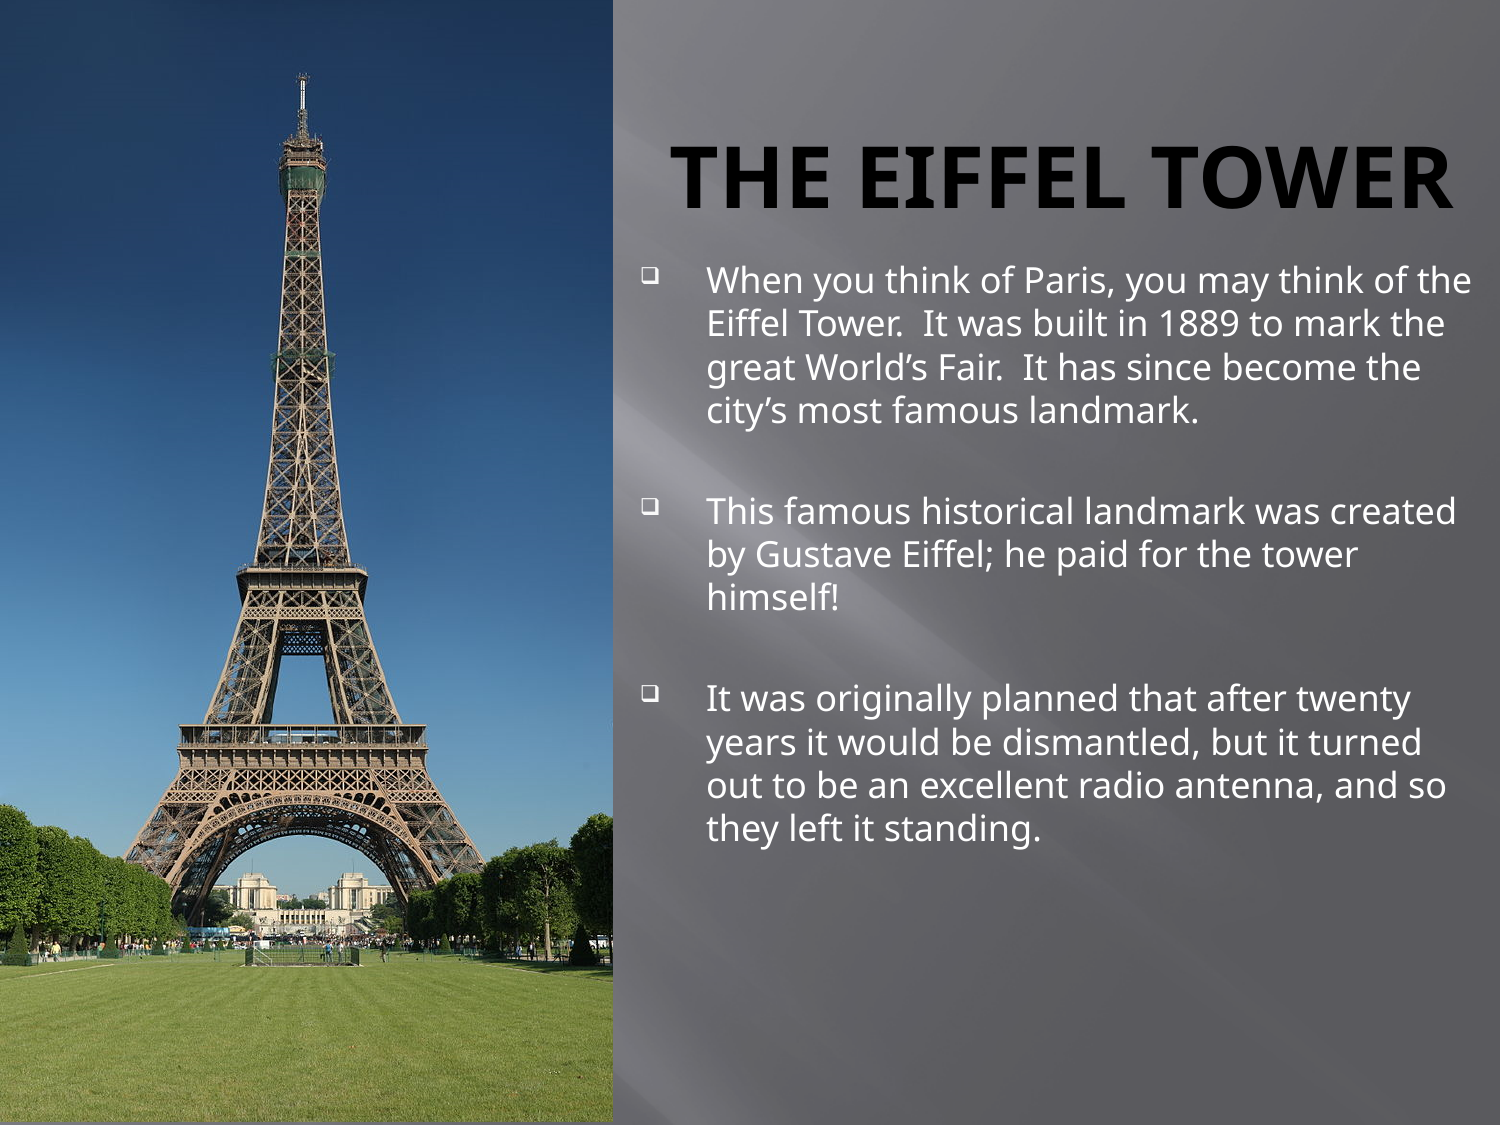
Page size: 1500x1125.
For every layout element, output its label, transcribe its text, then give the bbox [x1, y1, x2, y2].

subtitle When you think of Paris, you may think of the Eiffel Tower. It was built in 1889 to mark the great World’s Fair. It has since become the city’s most famous landmark. This famous historical landmark was created by Gustave Eiffel; he paid for the tower himself! It was originally planned that after twenty years it would be dismantled, but it turned out to be an excellent radio antenna, and so they left it standing. [656, 249, 1500, 863]
picture [0, 0, 613, 1122]
title The Eiffel Tower [656, 112, 1475, 226]
